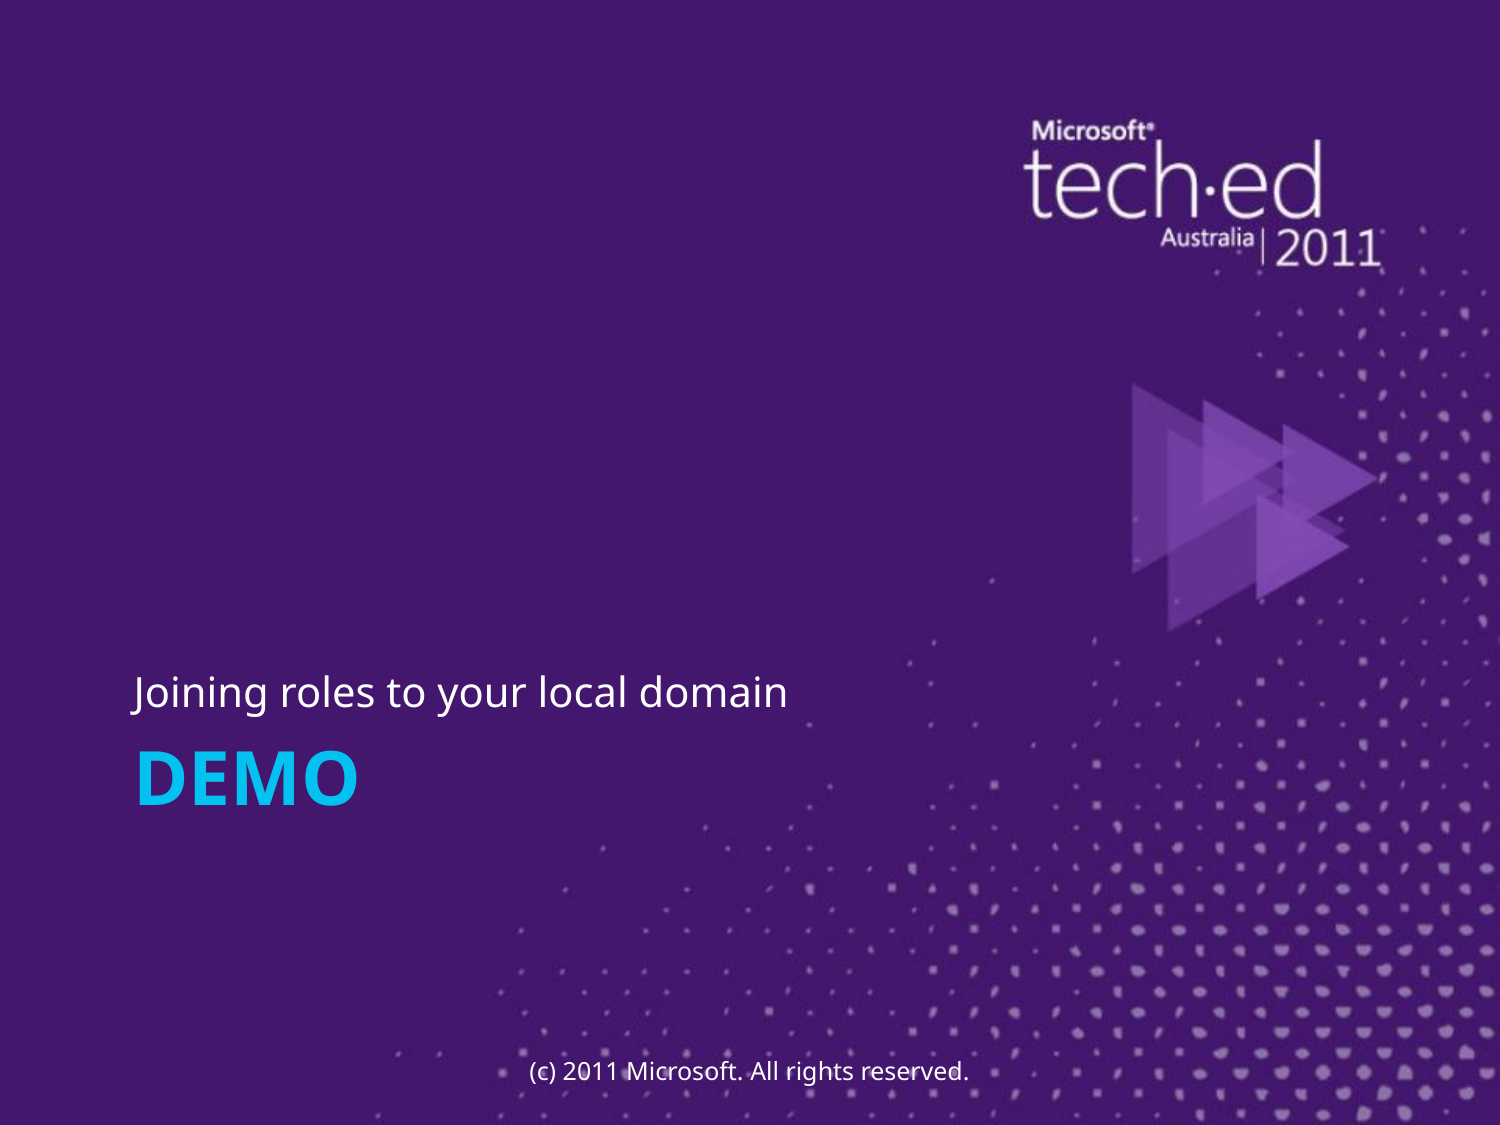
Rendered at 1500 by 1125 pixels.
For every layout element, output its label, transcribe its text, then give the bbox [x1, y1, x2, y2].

picture [0, 0, 1500, 1125]
title DEMO [118, 723, 1394, 947]
footer (c) 2011 Microsoft. All rights reserved. [512, 1042, 988, 1103]
list Joining roles to your local domain [118, 476, 1394, 723]
